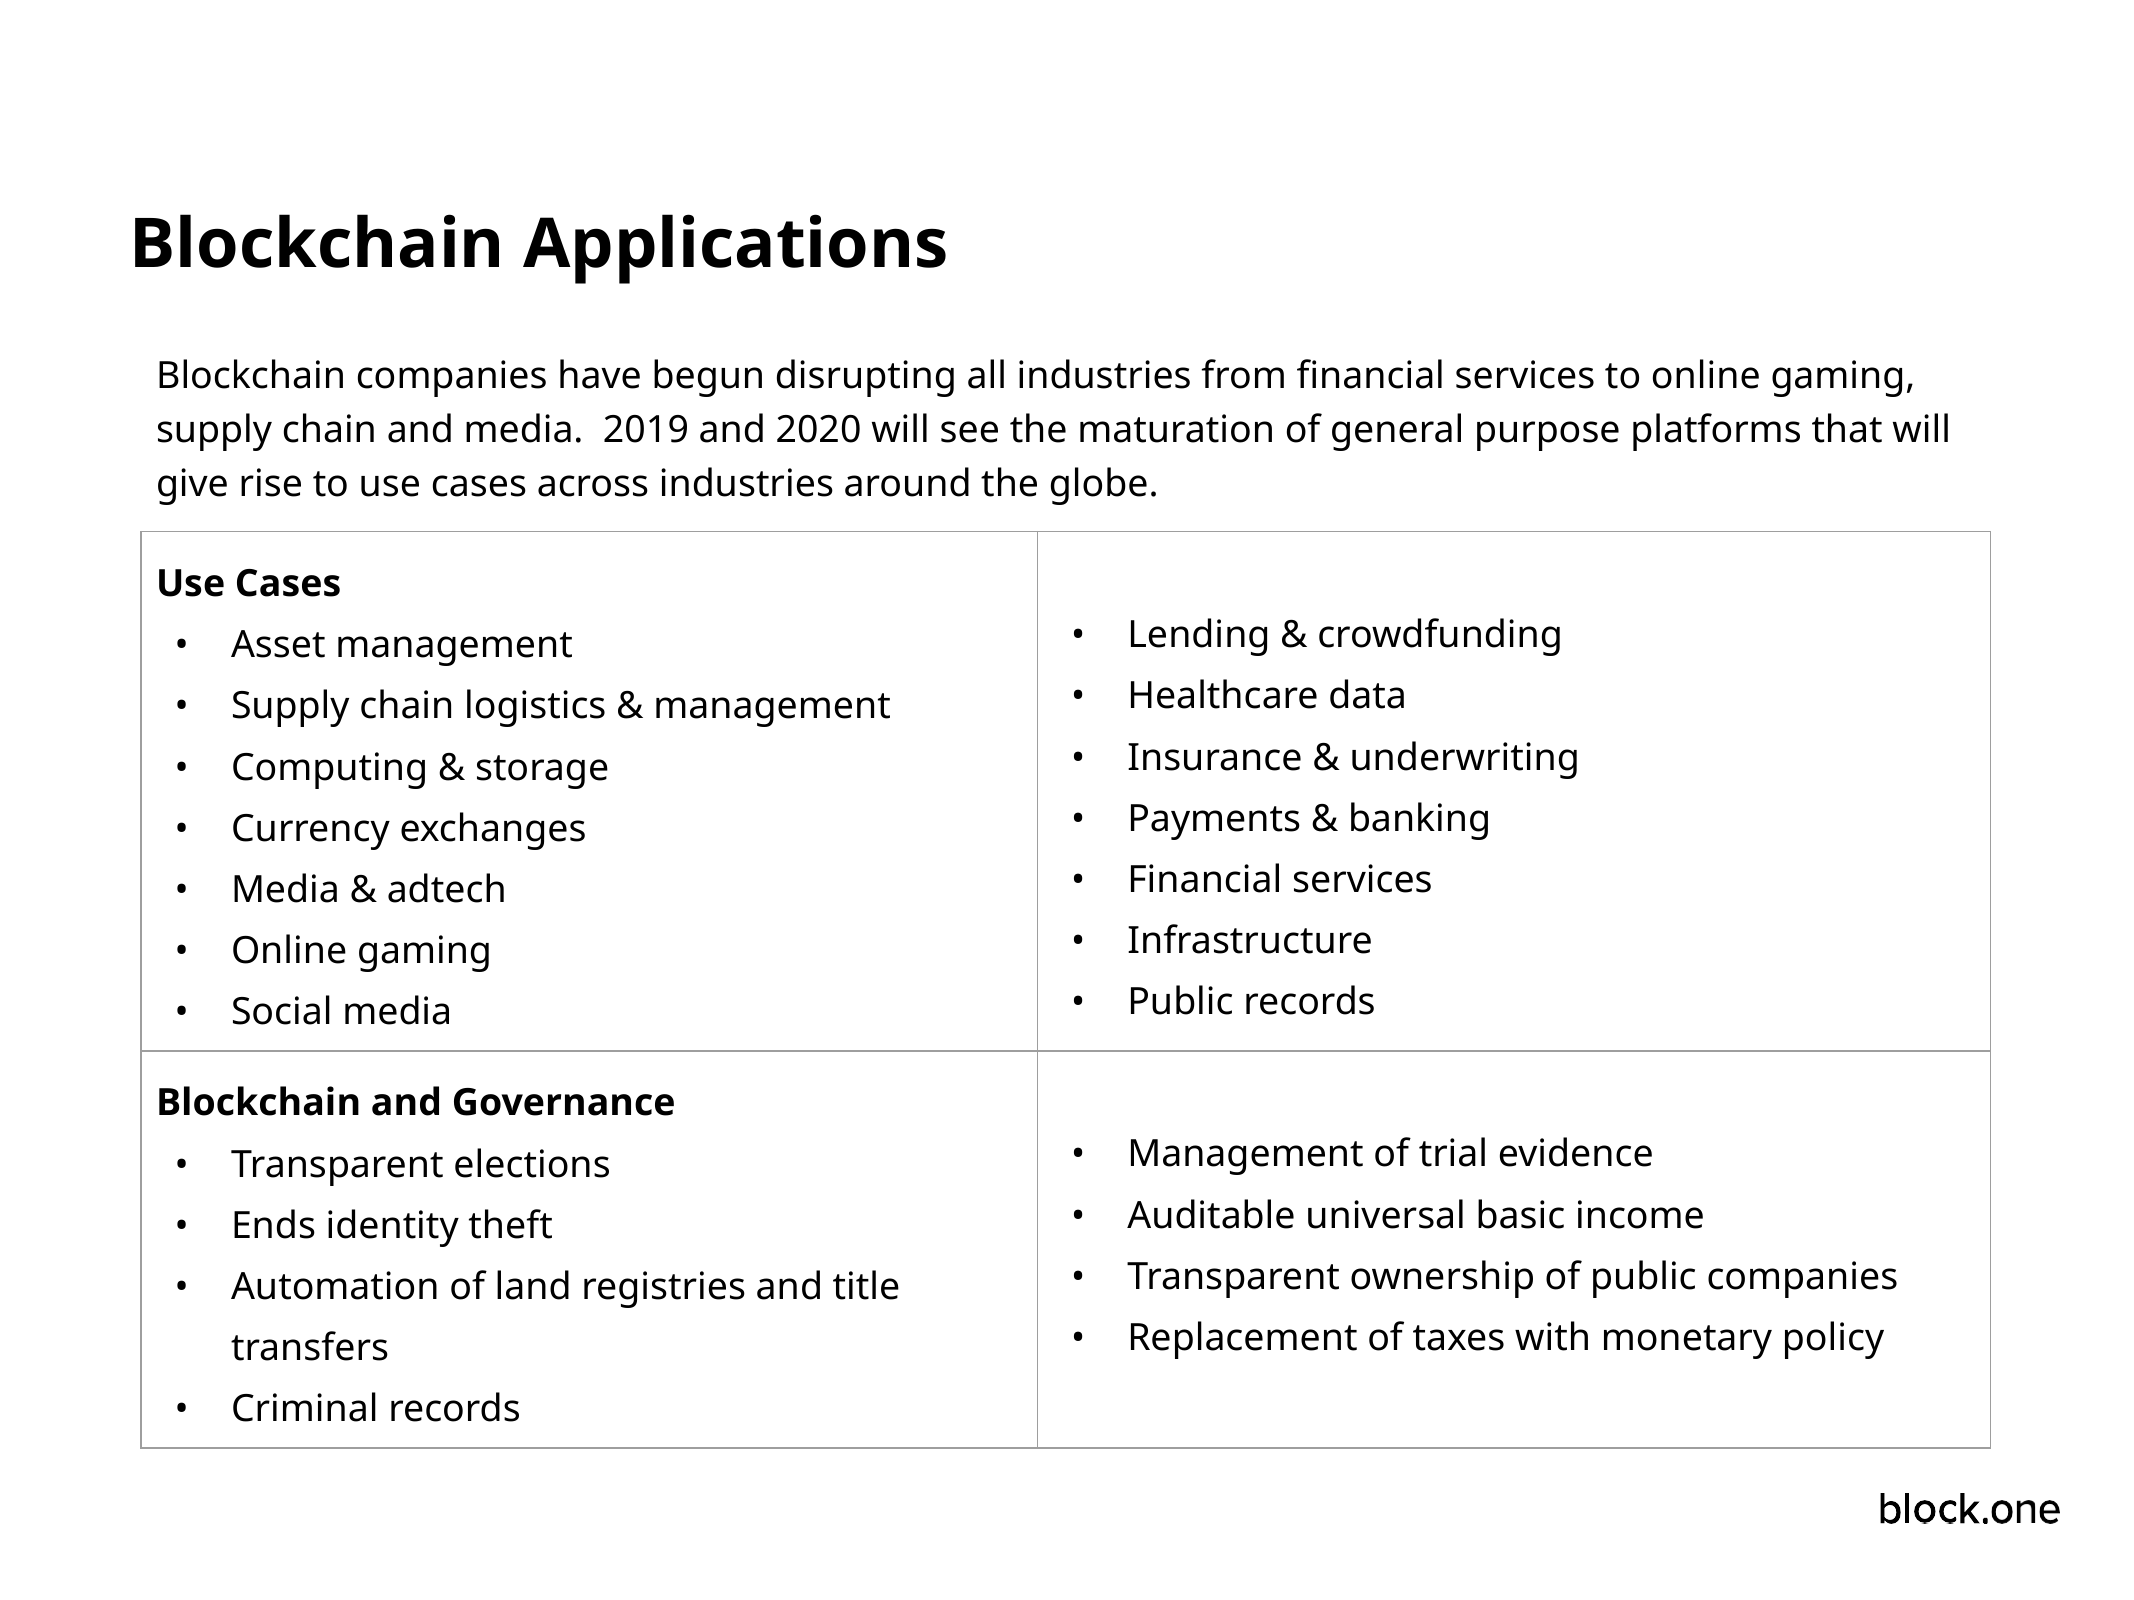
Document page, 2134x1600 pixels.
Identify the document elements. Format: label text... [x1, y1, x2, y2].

table_cell Blockchain and Governance Transparent elections Ends identity theft Automation of land registries and title transfers Criminal records [142, 1052, 1037, 1447]
text_box [1991, 1500, 2013, 1524]
text_box [2039, 1500, 2060, 1524]
text_box [1960, 1493, 1988, 1524]
text_box Blockchain Applications [121, 190, 2134, 385]
table_header Lending & crowdfunding Healthcare data Insurance & underwriting Payments & banking Financial services Infrastructure Public records [1038, 532, 1990, 1050]
text_box Blockchain companies have begun disrupting all industries from financial services to online gaming, supply chain and media. 2019 and 2020 will see the maturation of general purpose platforms that will give rise to use cases across industries around the globe. [140, 334, 2020, 529]
text_box [2016, 1500, 2036, 1523]
text_box [1914, 1500, 1957, 1524]
table_cell Management of trial evidence Auditable universal basic income Transparent ownership of public companies Replacement of taxes with monetary policy [1038, 1052, 1990, 1447]
picture [1880, 1493, 1901, 1524]
table_header Use Cases Asset management Supply chain logistics & management Computing & storage Currency exchanges Media & adtech Online gaming Social media [142, 532, 1037, 1050]
